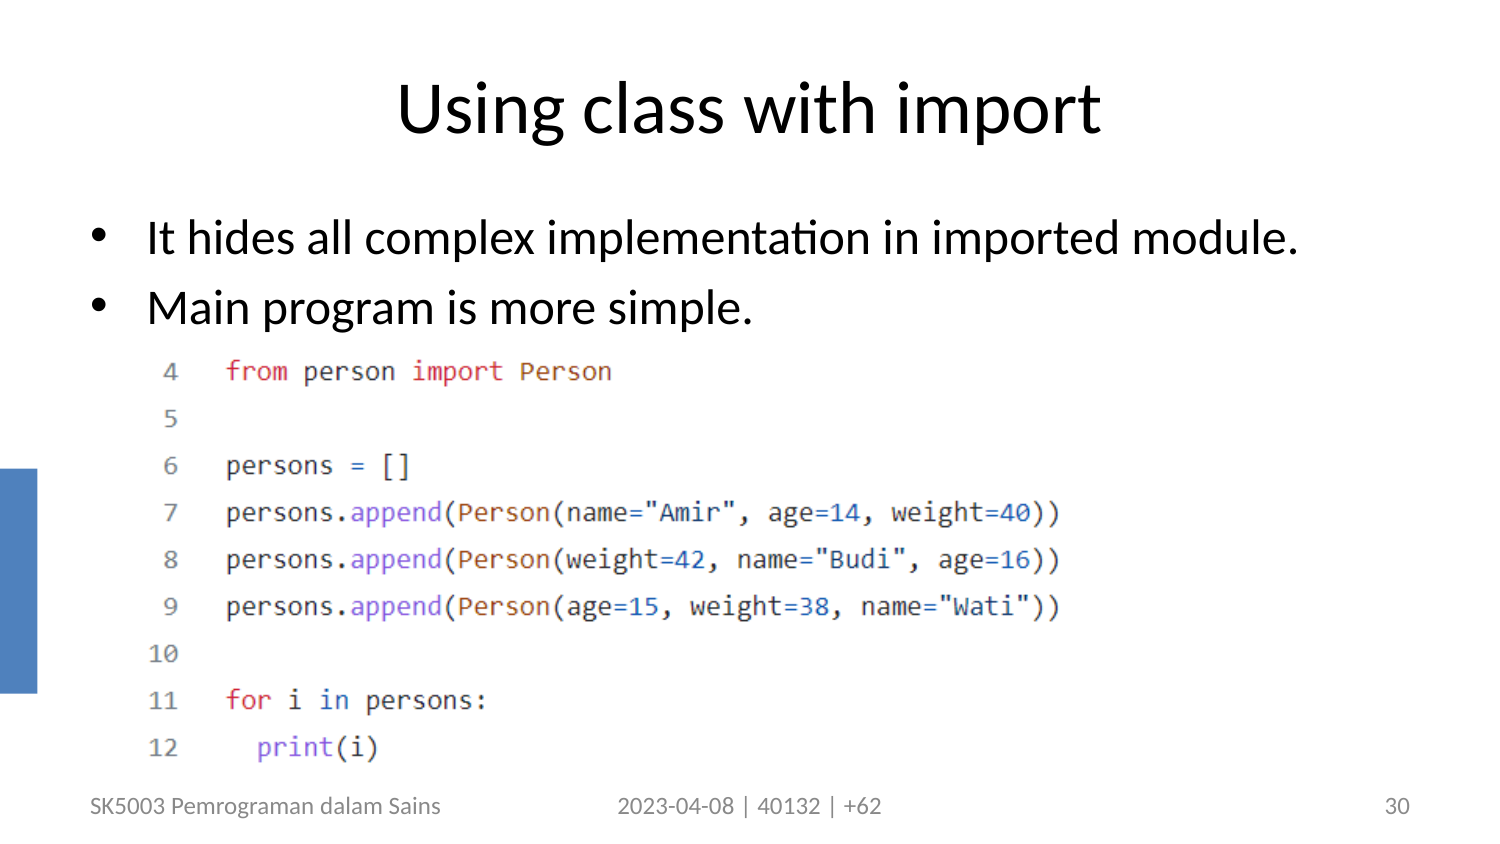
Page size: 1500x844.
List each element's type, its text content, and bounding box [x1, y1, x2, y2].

title Using class with import [74, 33, 1426, 175]
list It hides all complex implementation in imported module. Main program is more simple. [74, 196, 1426, 754]
slide_number 30 [1074, 782, 1425, 827]
picture [143, 346, 1076, 773]
footer 2023-04-08 | 40132 | +62 [512, 782, 988, 827]
slide_number SK5003 Pemrograman dalam Sains [75, 782, 463, 827]
